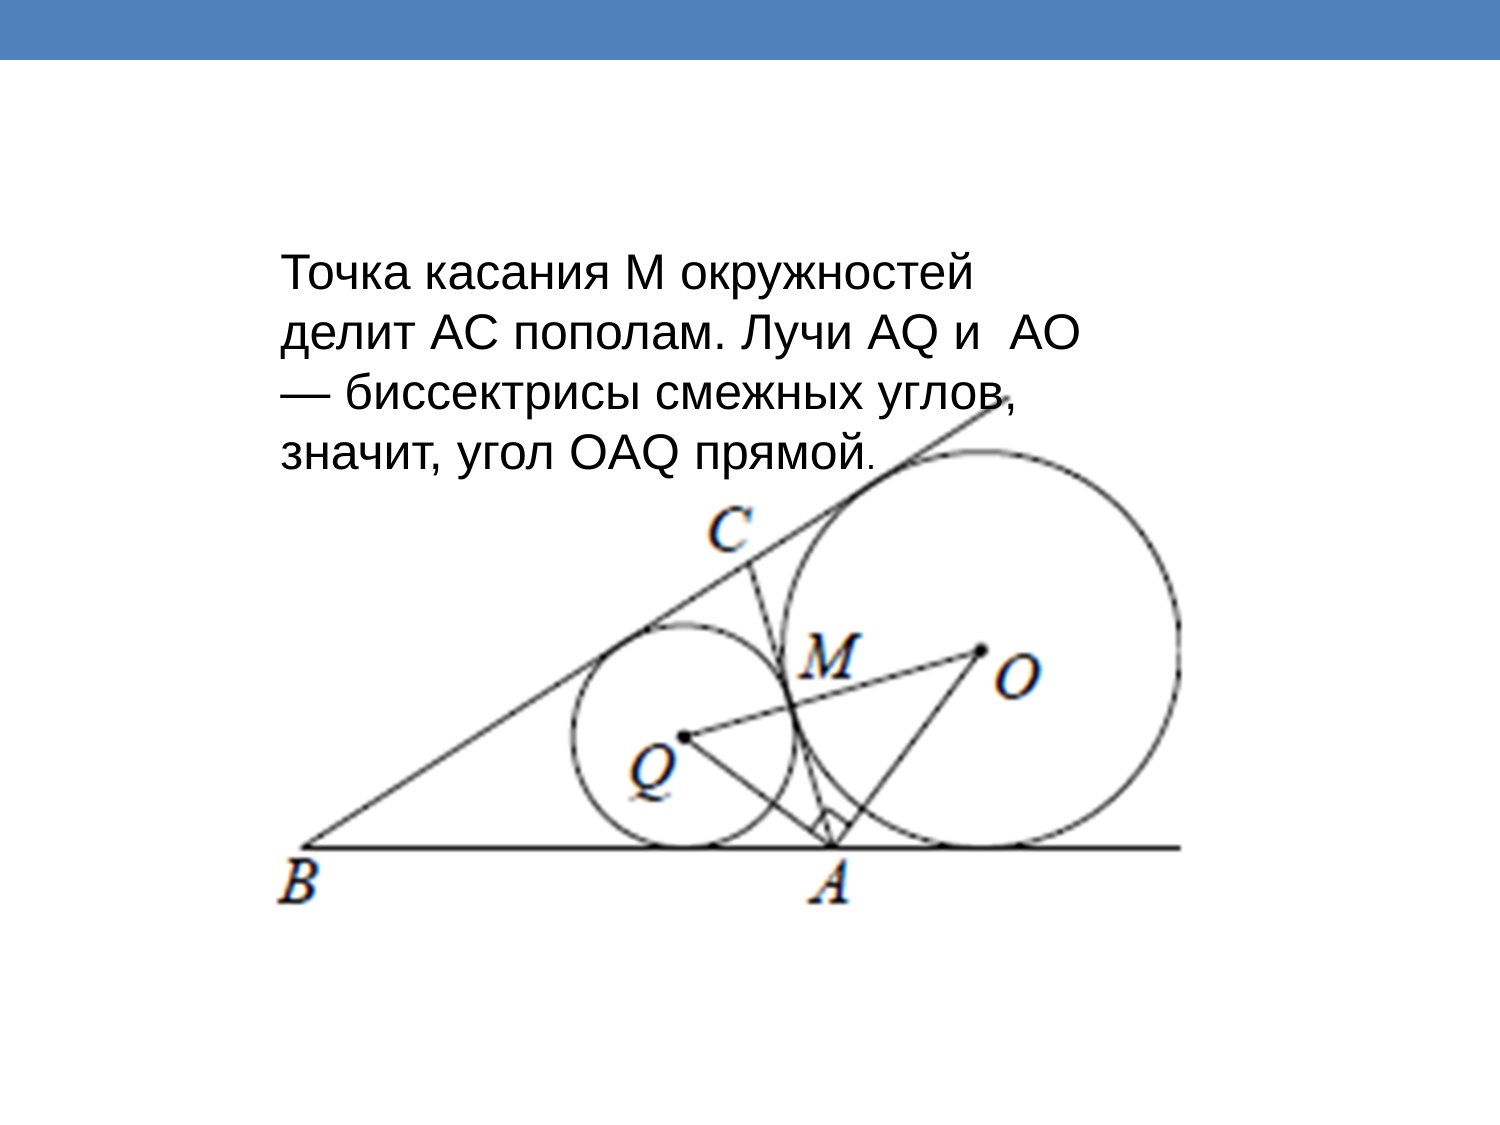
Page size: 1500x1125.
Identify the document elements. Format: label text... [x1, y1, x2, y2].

text_box Точка касания M окружностей делит AC пополам. Лучи AQ и AO — биссектрисы смежных углов, значит, угол OAQ прямой. [265, 231, 1125, 336]
picture [249, 339, 1251, 933]
